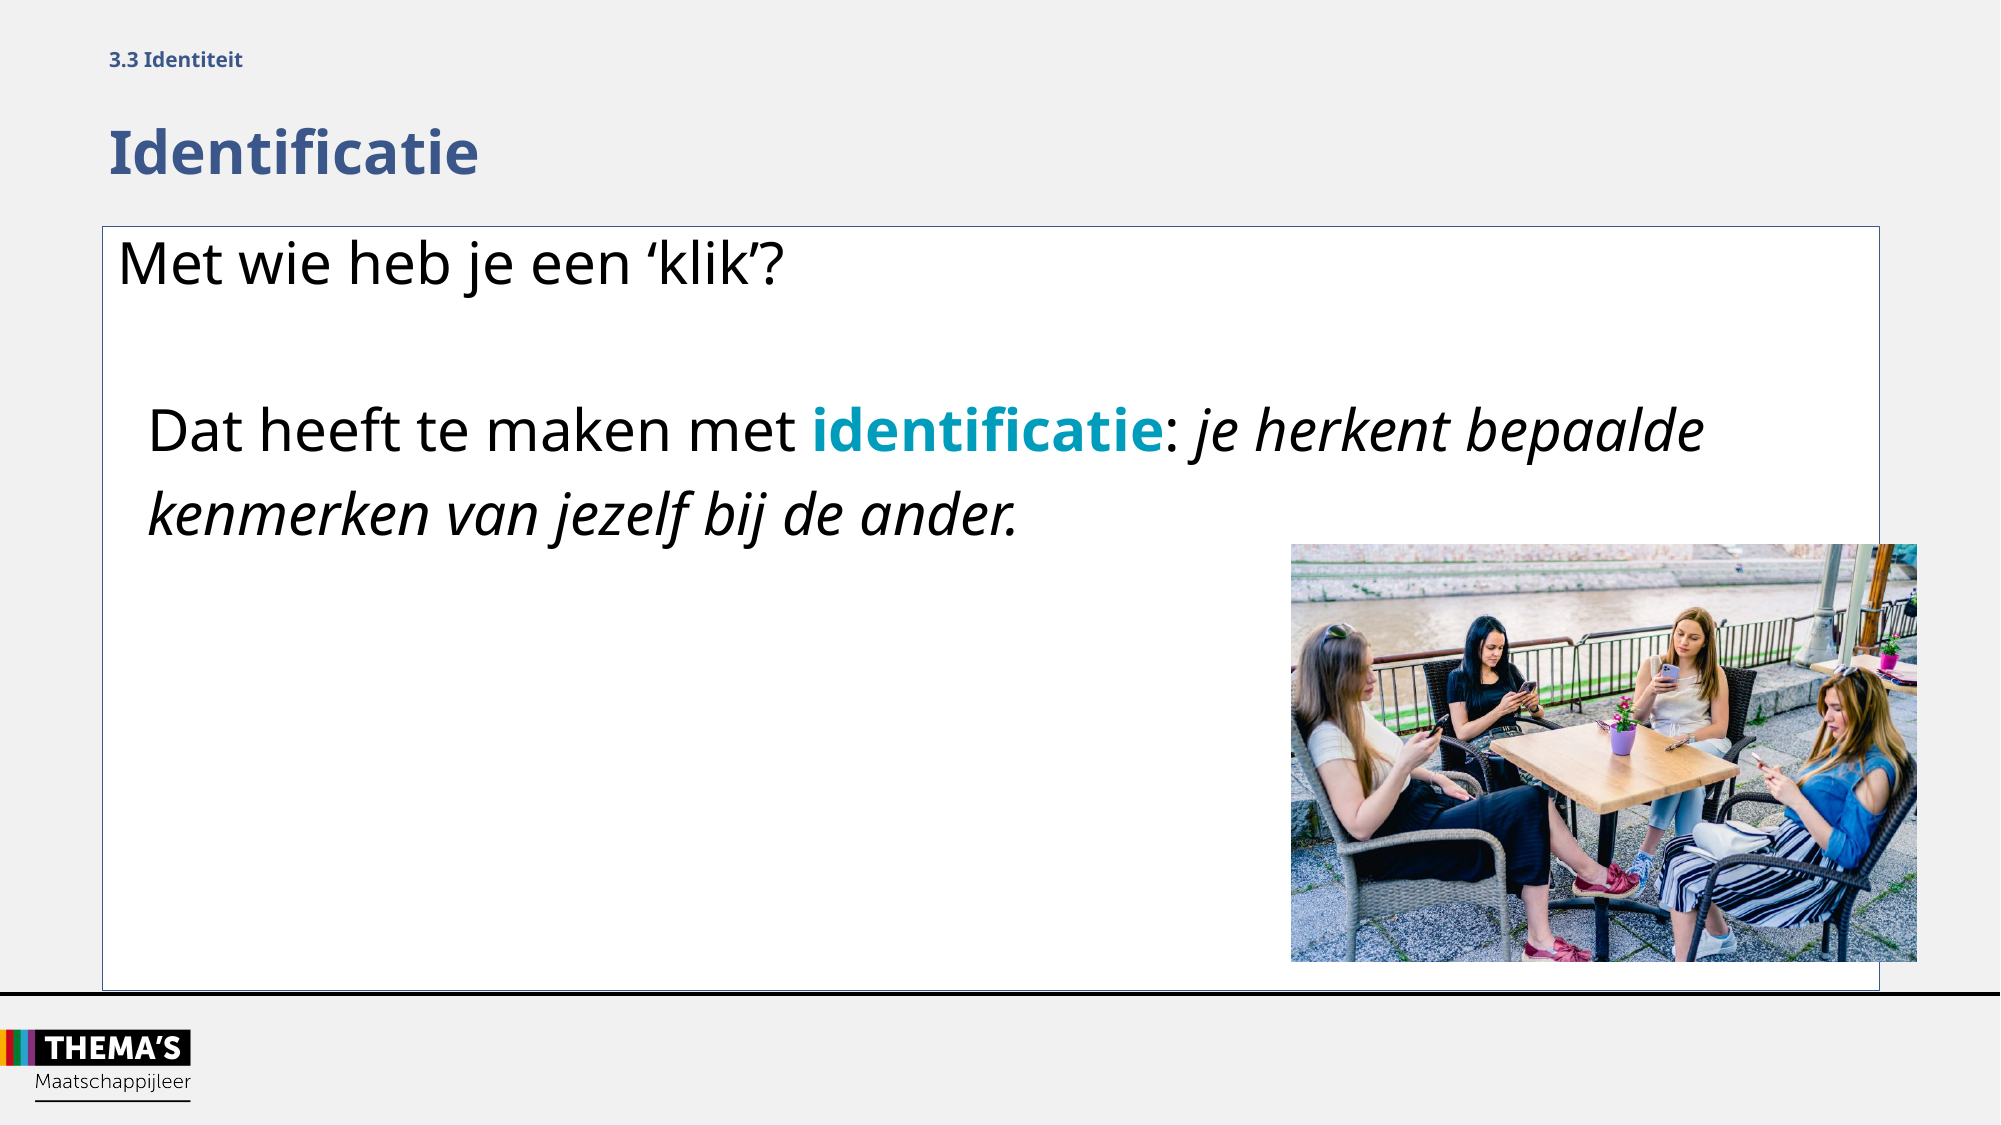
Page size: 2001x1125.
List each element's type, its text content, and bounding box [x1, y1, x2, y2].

list Met wie heb je een ‘klik’? Dat heeft te maken met identificatie: je herkent bepaalde kenmerken van jezelf bij de ander. [102, 226, 1880, 991]
picture [1291, 544, 1917, 962]
list Identificatie [94, 114, 1879, 205]
picture [0, 993, 203, 1125]
list 3.3 Identiteit [94, 33, 941, 88]
